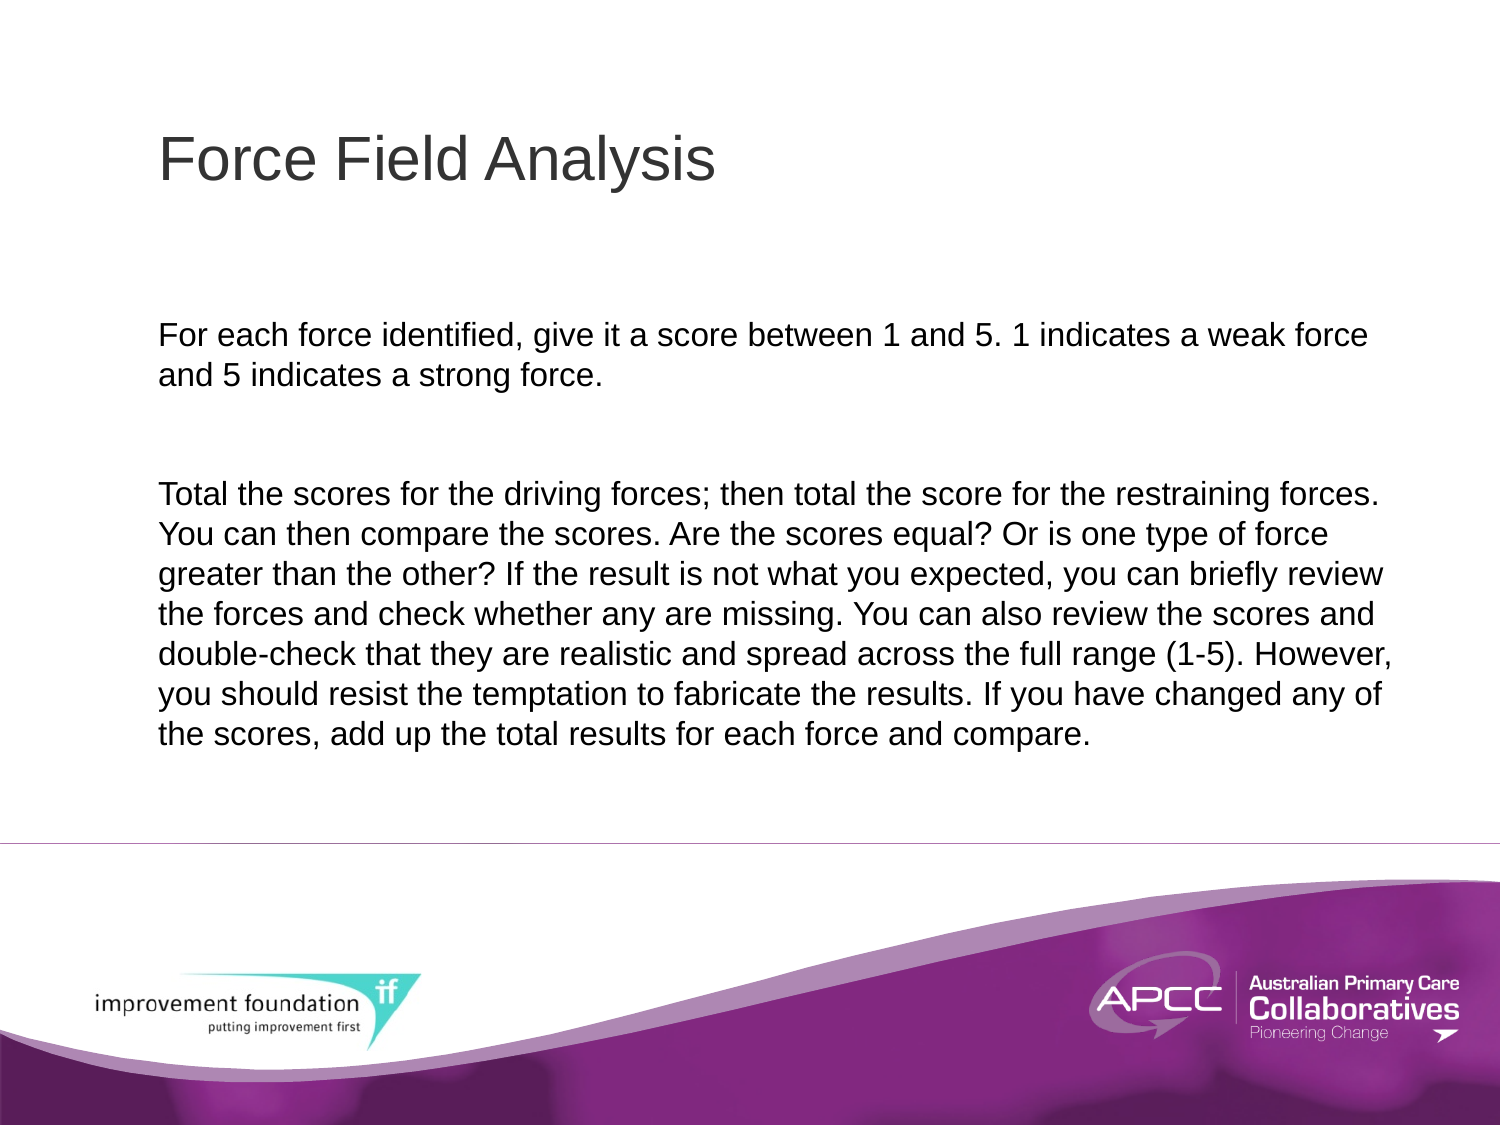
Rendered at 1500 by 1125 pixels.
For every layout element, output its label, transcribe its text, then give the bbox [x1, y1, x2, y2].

picture [93, 925, 422, 1051]
title Force Field Analysis For each force identified, give it a score between 1 and 5. 1 indicates a weak force and 5 indicates a strong force. Total the scores for the driving forces; then total the score for the restraining forces. You can then compare the scores. Are the scores equal? Or is one type of force greater than the other? If the result is not what you expected, you can briefly review the forces and check whether any are missing. You can also review the scores and double-check that they are realistic and spread across the full range (1-5). However, you should resist the temptation to fabricate the results. If you have changed any of the scores, add up the total results for each force and compare. [80, 77, 1419, 183]
picture [0, 883, 1500, 1125]
